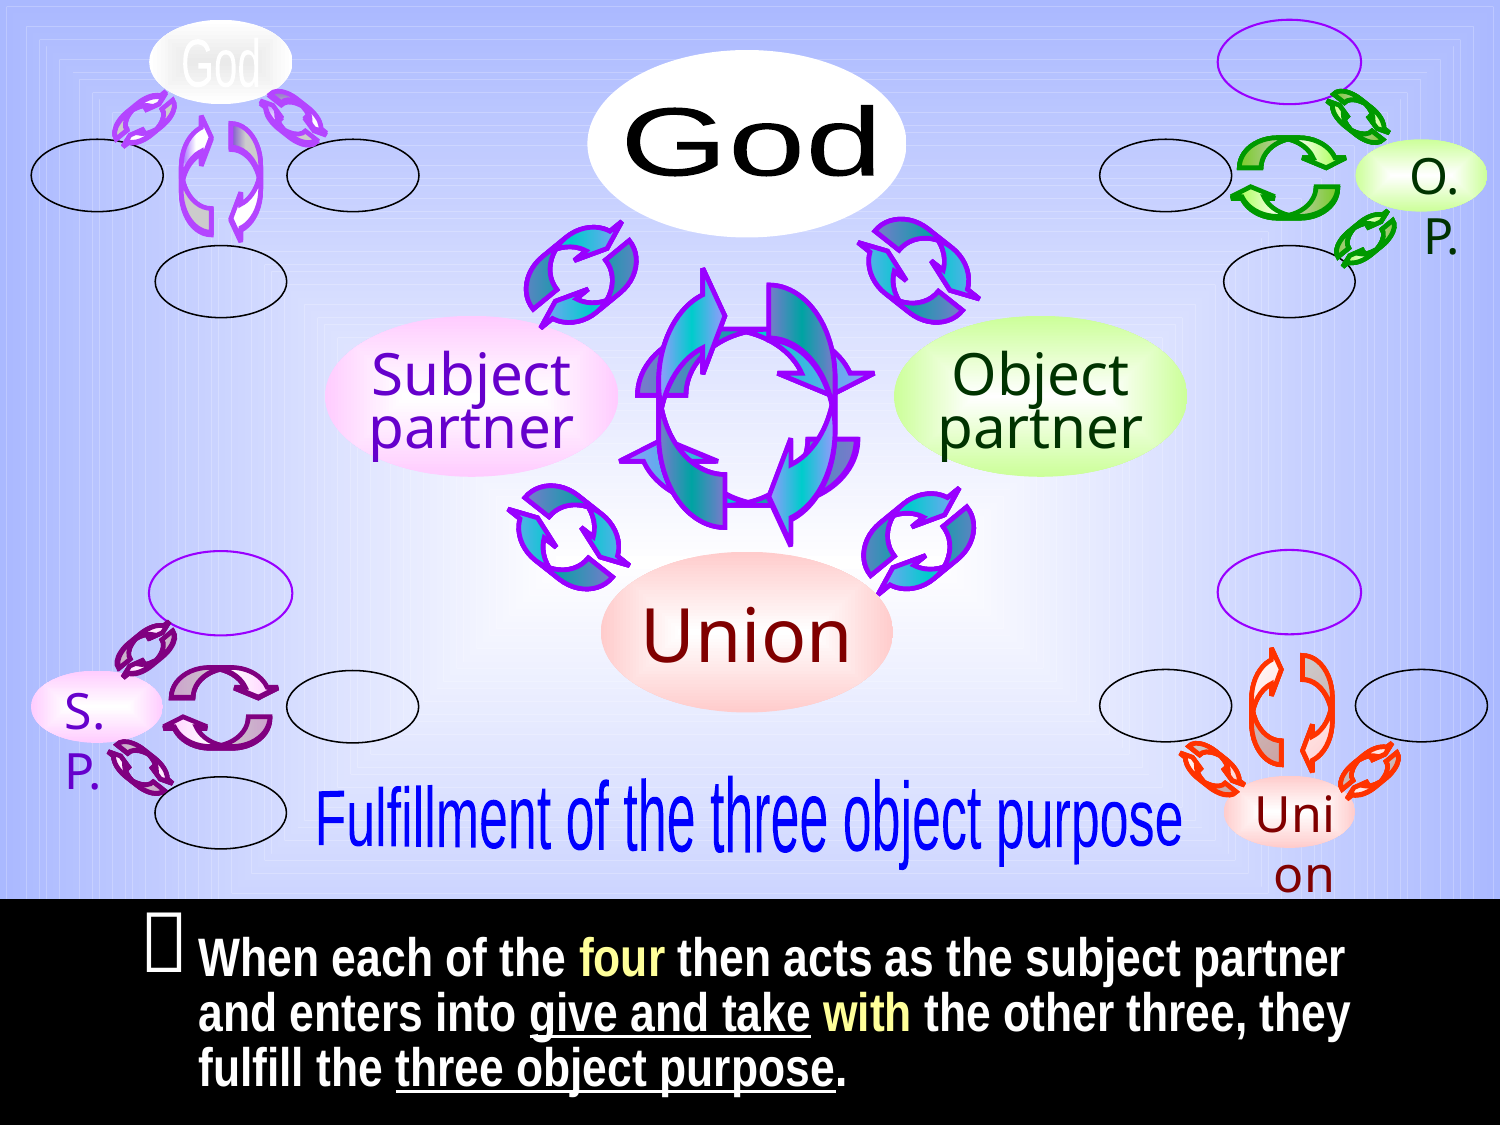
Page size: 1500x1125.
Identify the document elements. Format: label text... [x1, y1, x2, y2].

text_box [30, 19, 420, 318]
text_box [487, 234, 1001, 577]
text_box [324, 49, 1188, 713]
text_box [1099, 19, 1488, 318]
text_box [124, 924, 1401, 1124]
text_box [30, 550, 419, 850]
text_box [0, 899, 1500, 1125]
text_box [1099, 549, 1488, 849]
text_box Union [1224, 856, 1350, 910]
